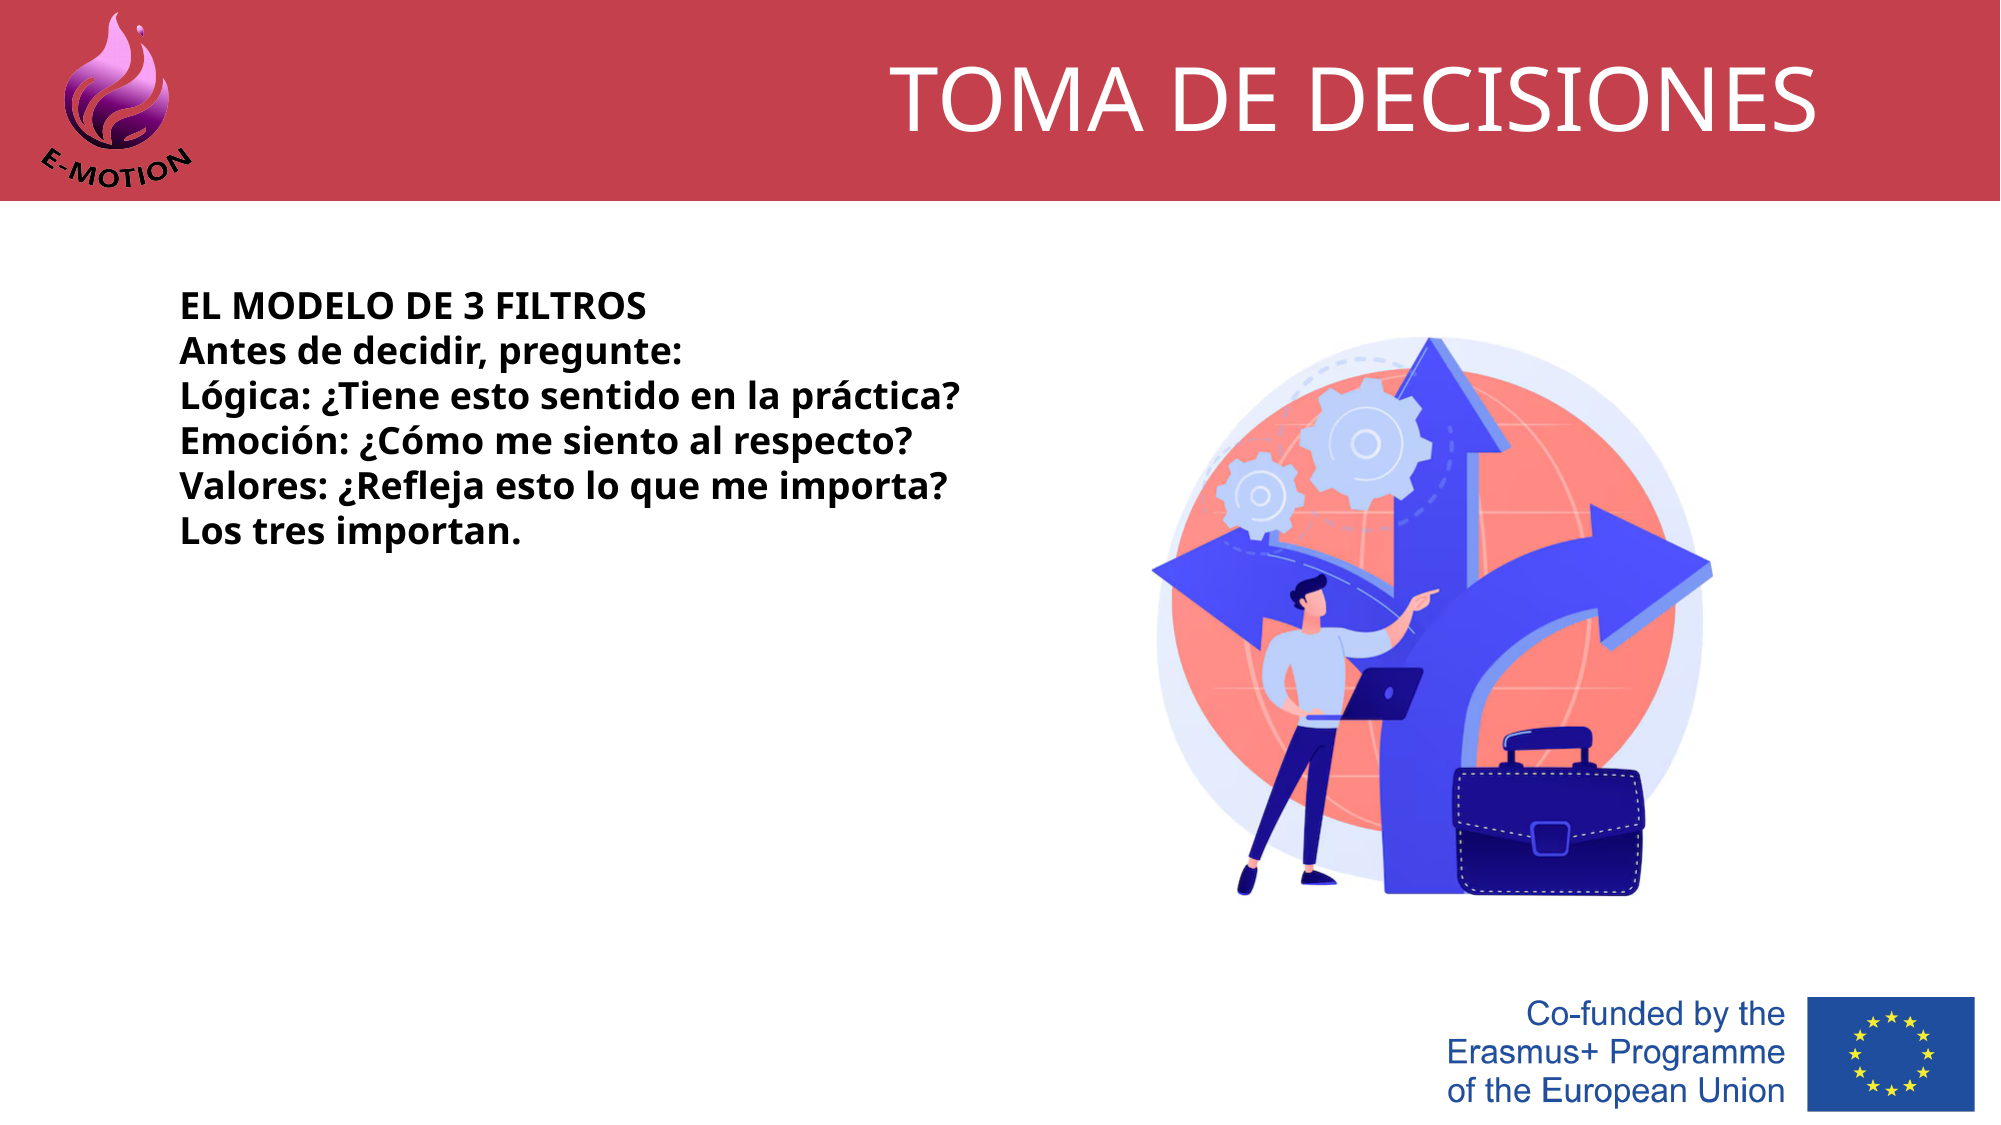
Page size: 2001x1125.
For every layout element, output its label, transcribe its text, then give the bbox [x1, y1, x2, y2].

text_box TOMA DE DECISIONES [576, 35, 1836, 311]
picture [1062, 246, 1803, 987]
text_box EL MODELO DE 3 FILTROS Antes de decidir, pregunte: Lógica: ¿Tiene esto sentido en la práctica? Emoción: ¿Cómo me siento al respecto? Valores: ¿Refleja esto lo que me importa? Los tres importan. [164, 274, 1062, 560]
picture [0, 0, 253, 247]
